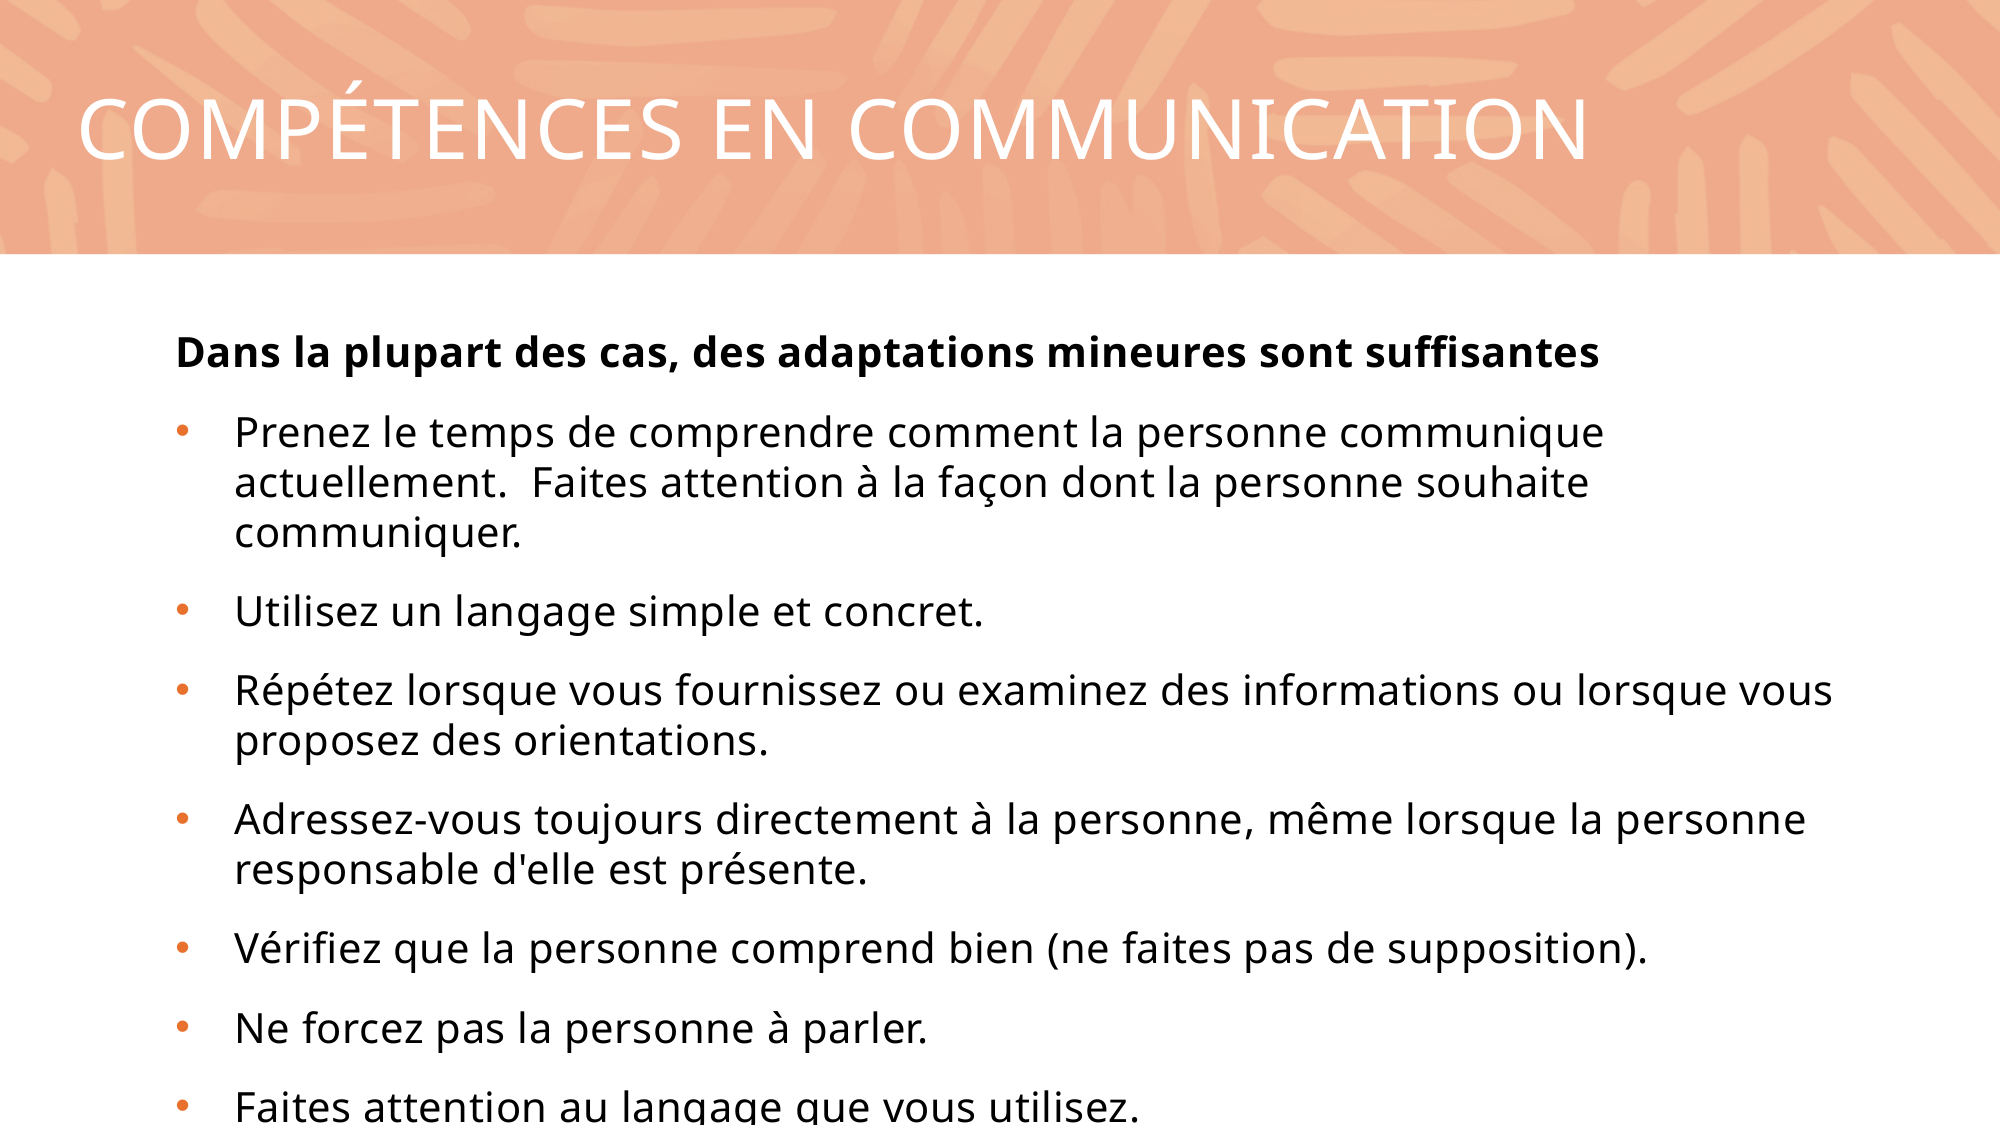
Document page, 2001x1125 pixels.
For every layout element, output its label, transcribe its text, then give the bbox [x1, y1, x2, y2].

picture [0, 0, 2000, 1125]
text_box Dans la plupart des cas, des adaptations mineures sont suffisantes Prenez le temps de comprendre comment la personne communique actuellement. Faites attention à la façon dont la personne souhaite communiquer. Utilisez un langage simple et concret. Répétez lorsque vous fournissez ou examinez des informations ou lorsque vous proposez des orientations. Adressez-vous toujours directement à la personne, même lorsque la personne responsable d'elle est présente. Vérifiez que la personne comprend bien (ne faites pas de supposition). Ne forcez pas la personne à parler. Faites attention au langage que vous utilisez. [167, 318, 1888, 1075]
text_box Compétences en communication [61, 33, 1938, 220]
